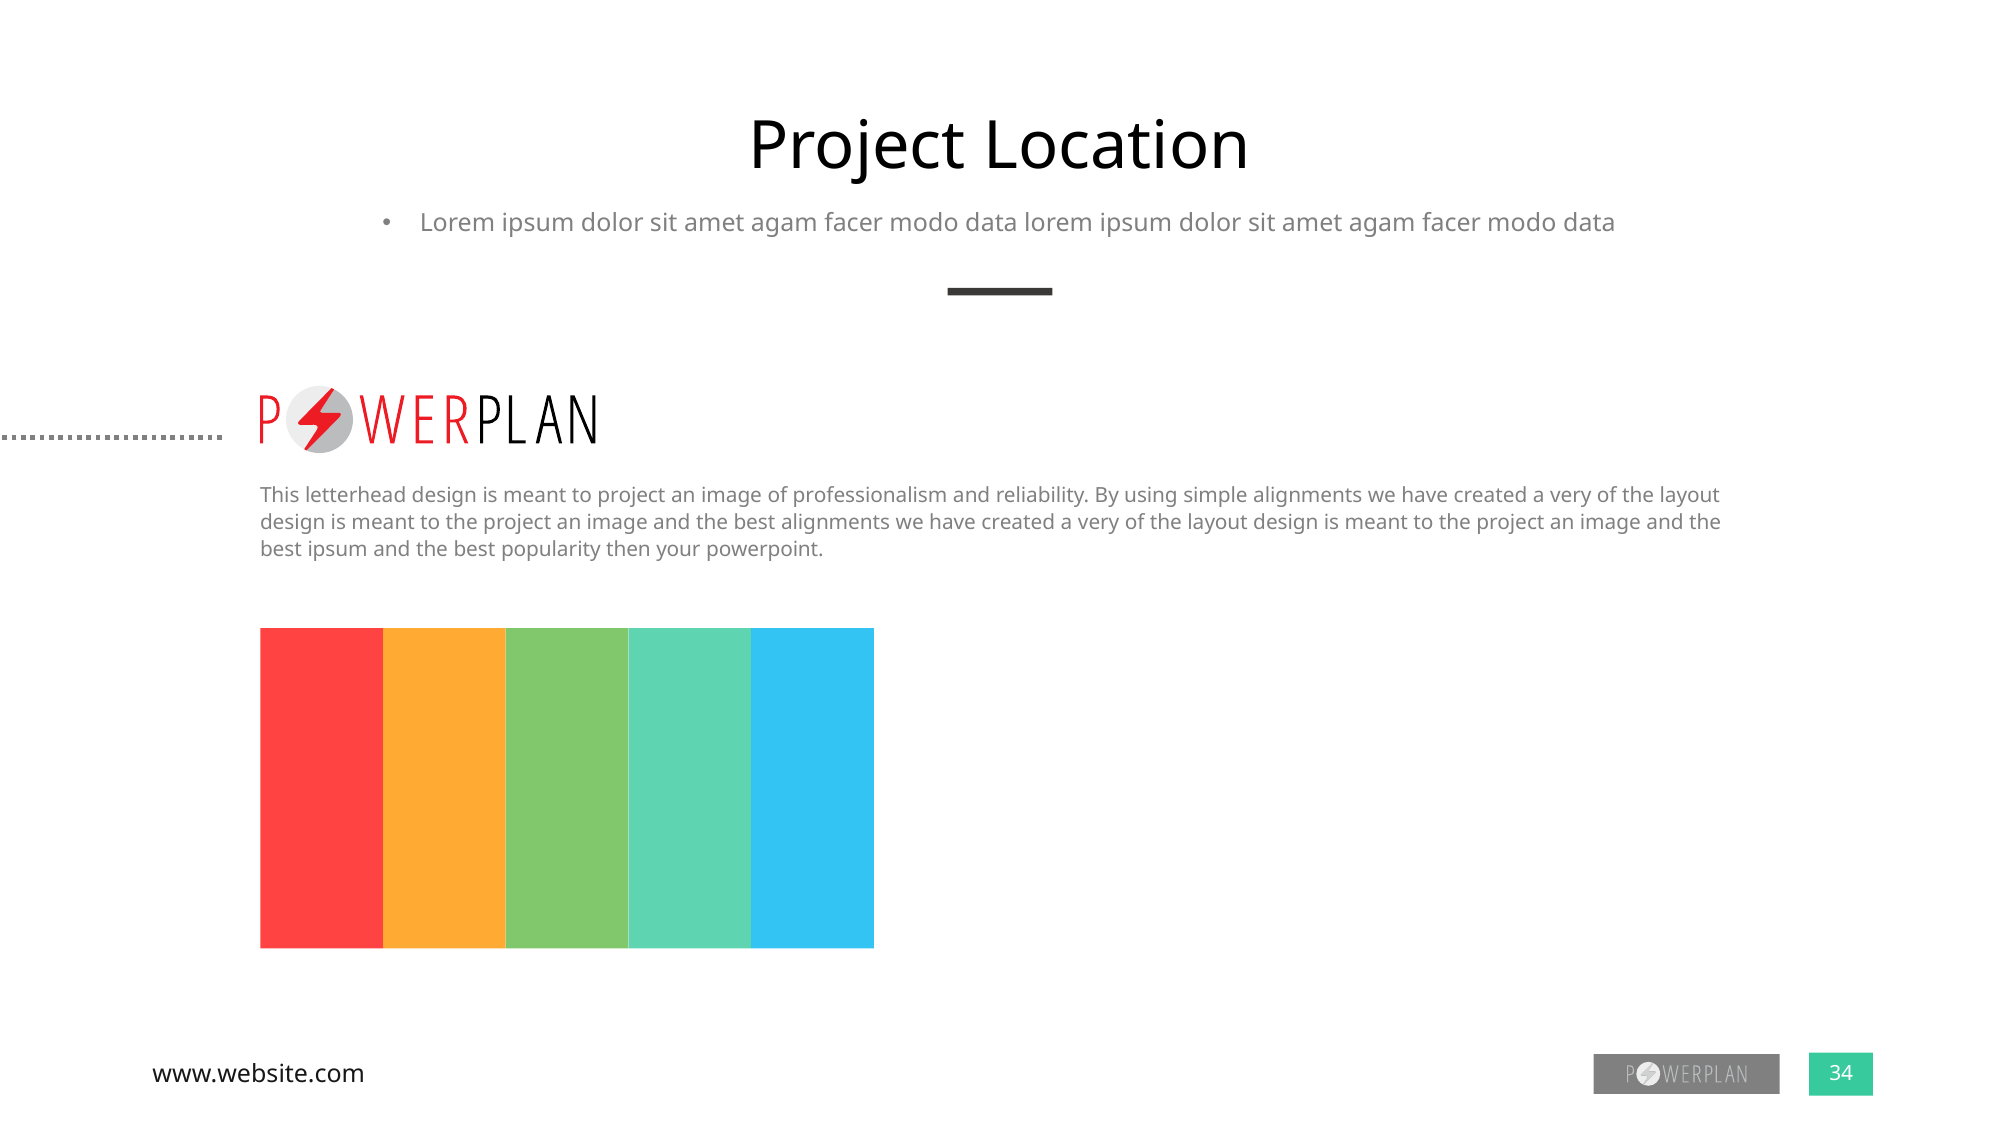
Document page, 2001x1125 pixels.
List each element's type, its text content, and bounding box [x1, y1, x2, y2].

slide_number 34 [1809, 1052, 1873, 1096]
text_box [947, 287, 1053, 296]
title Project Location [137, 96, 1863, 198]
list Lorem ipsum dolor sit amet agam facer modo data lorem ipsum dolor sit amet agam facer modo data [137, 202, 1863, 246]
slide_number www.website.com [137, 1042, 391, 1103]
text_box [0, 385, 1740, 573]
picture [260, 628, 1740, 949]
